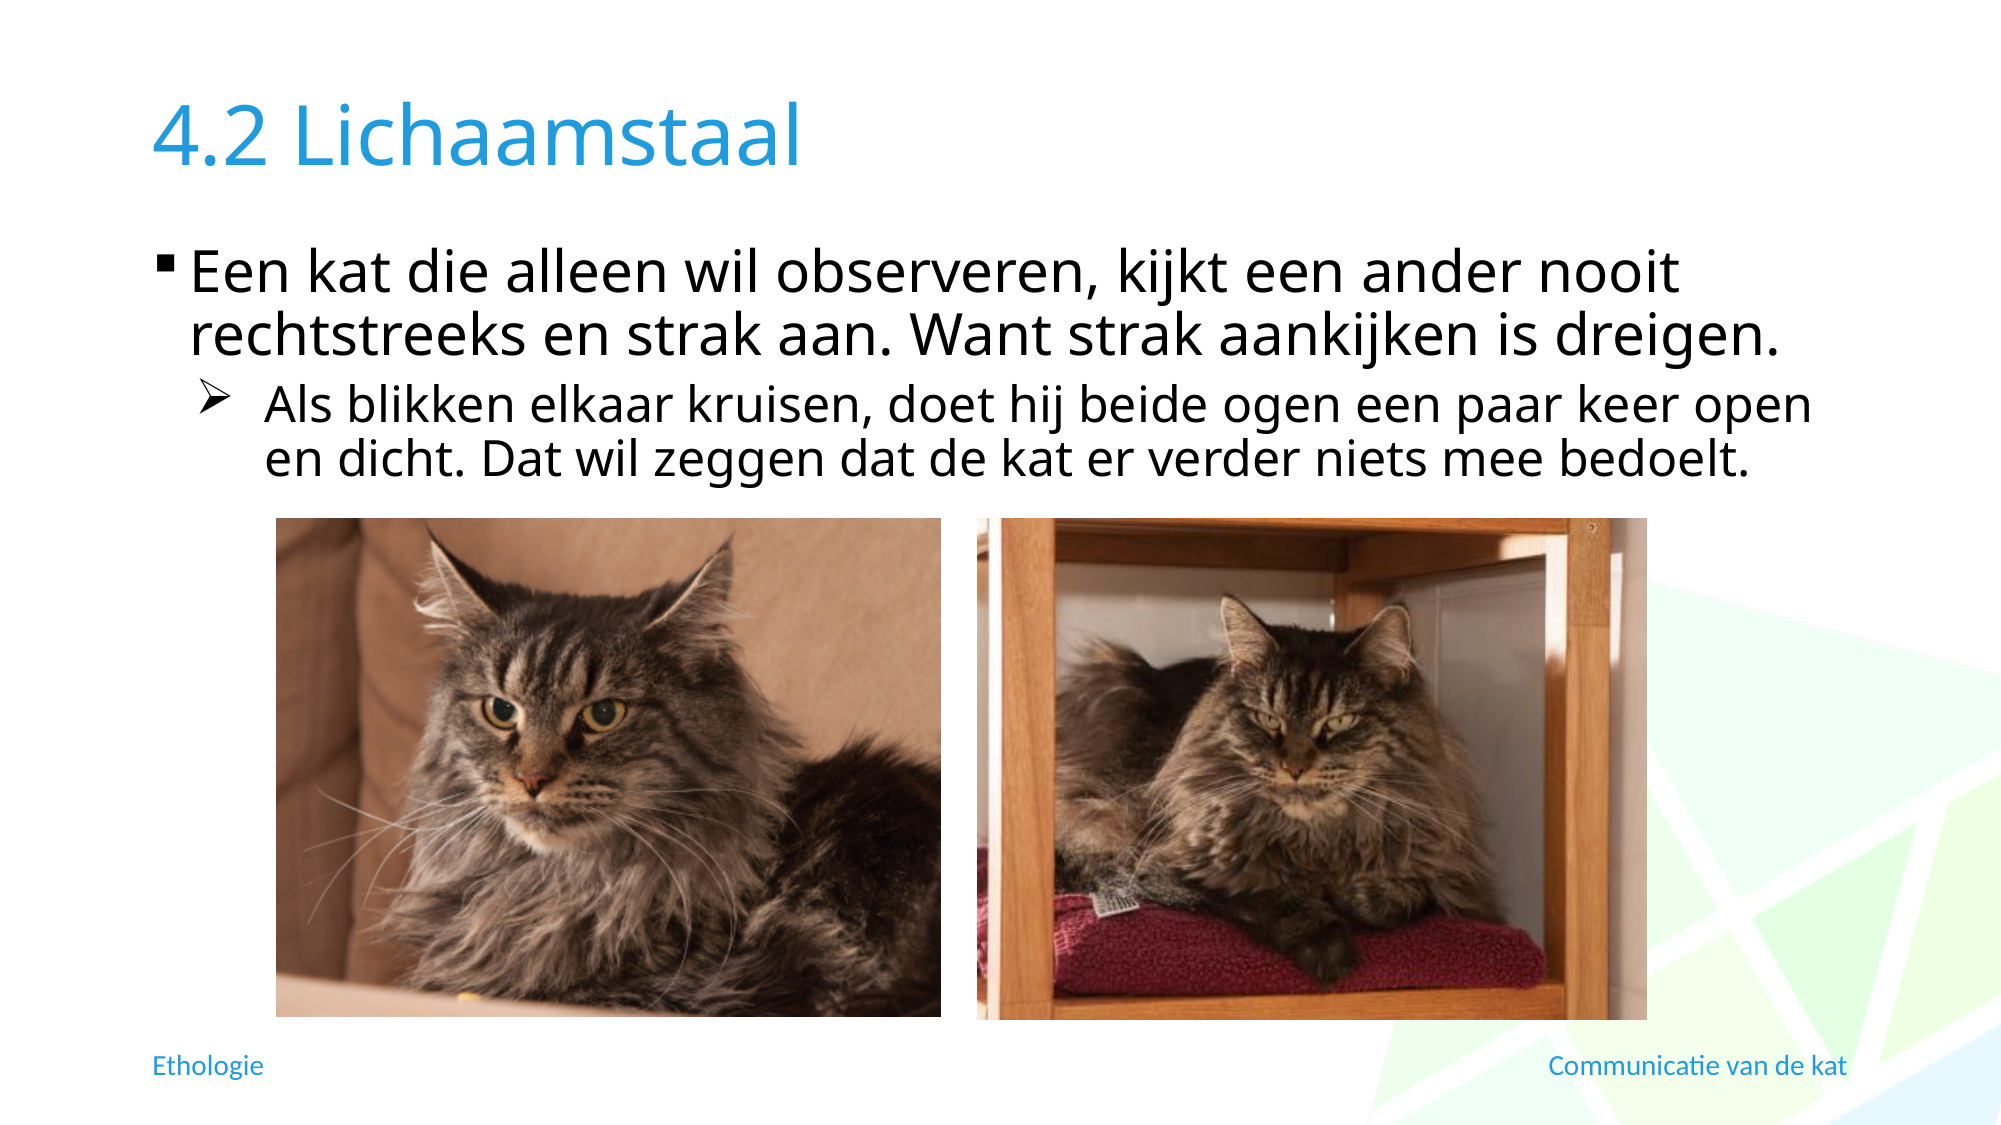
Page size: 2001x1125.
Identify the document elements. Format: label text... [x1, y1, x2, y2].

picture [276, 518, 941, 1017]
list Ethologie [137, 1042, 588, 1103]
title 4.2 Lichaamstaal [137, 59, 1863, 217]
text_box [977, 518, 1646, 1019]
list Communicatie van de kat [1412, 1042, 1863, 1103]
list Een kat die alleen wil observeren, kijkt een ander nooit rechtstreeks en strak aan. Want strak aankijken is dreigen. Als blikken elkaar kruisen, doet hij beide ogen een paar keer open en dicht. Dat wil zeggen dat de kat er verder niets mee bedoelt. [137, 235, 1863, 949]
picture [977, 518, 1647, 1020]
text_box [276, 518, 940, 1016]
